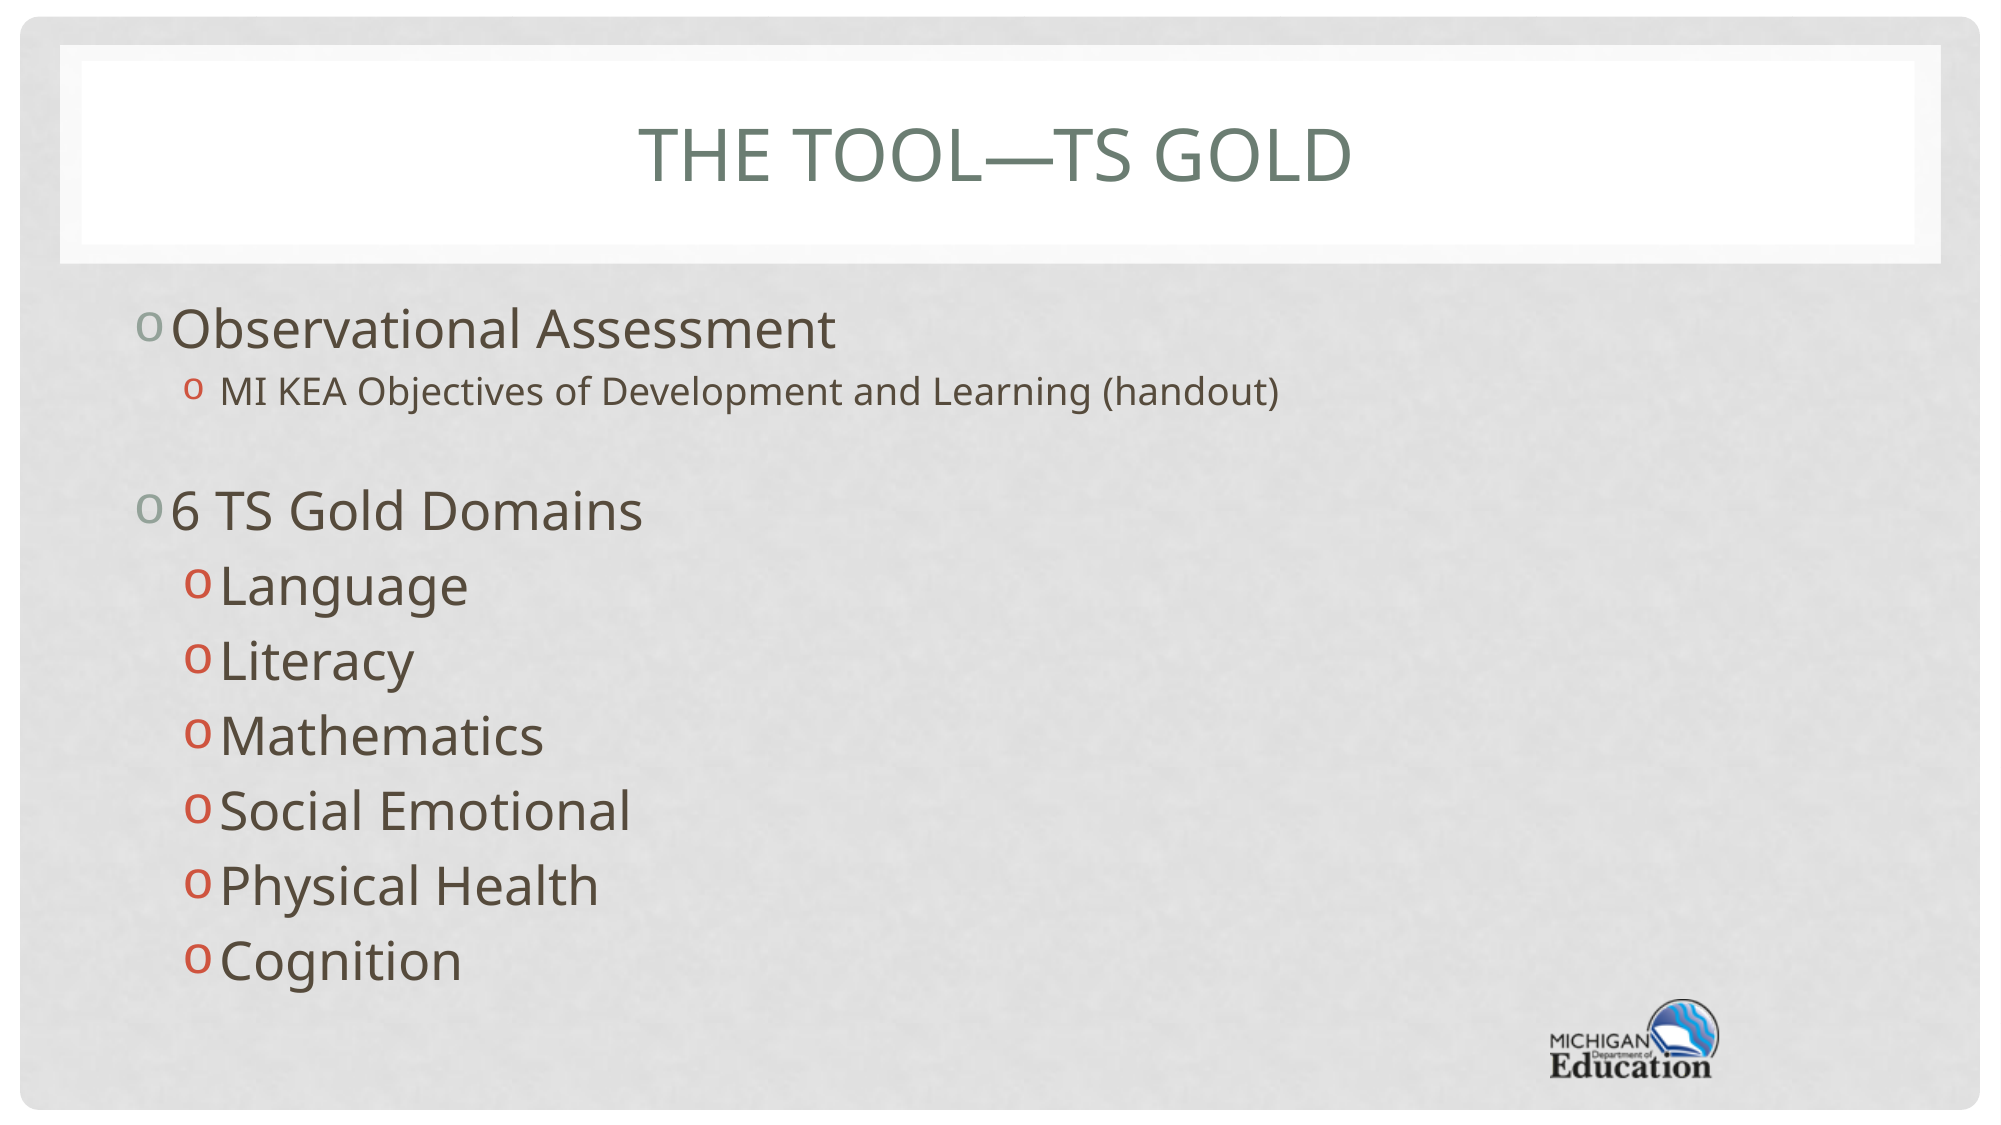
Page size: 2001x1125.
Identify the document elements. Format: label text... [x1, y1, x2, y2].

picture [1549, 999, 1721, 1080]
list Observational Assessment MI KEA Objectives of Development and Learning (handout) 6 TS Gold Domains Language Literacy Mathematics Social Emotional Physical Health Cognition [99, 287, 1900, 1005]
title The Tool—TS Gold [93, 66, 1900, 238]
